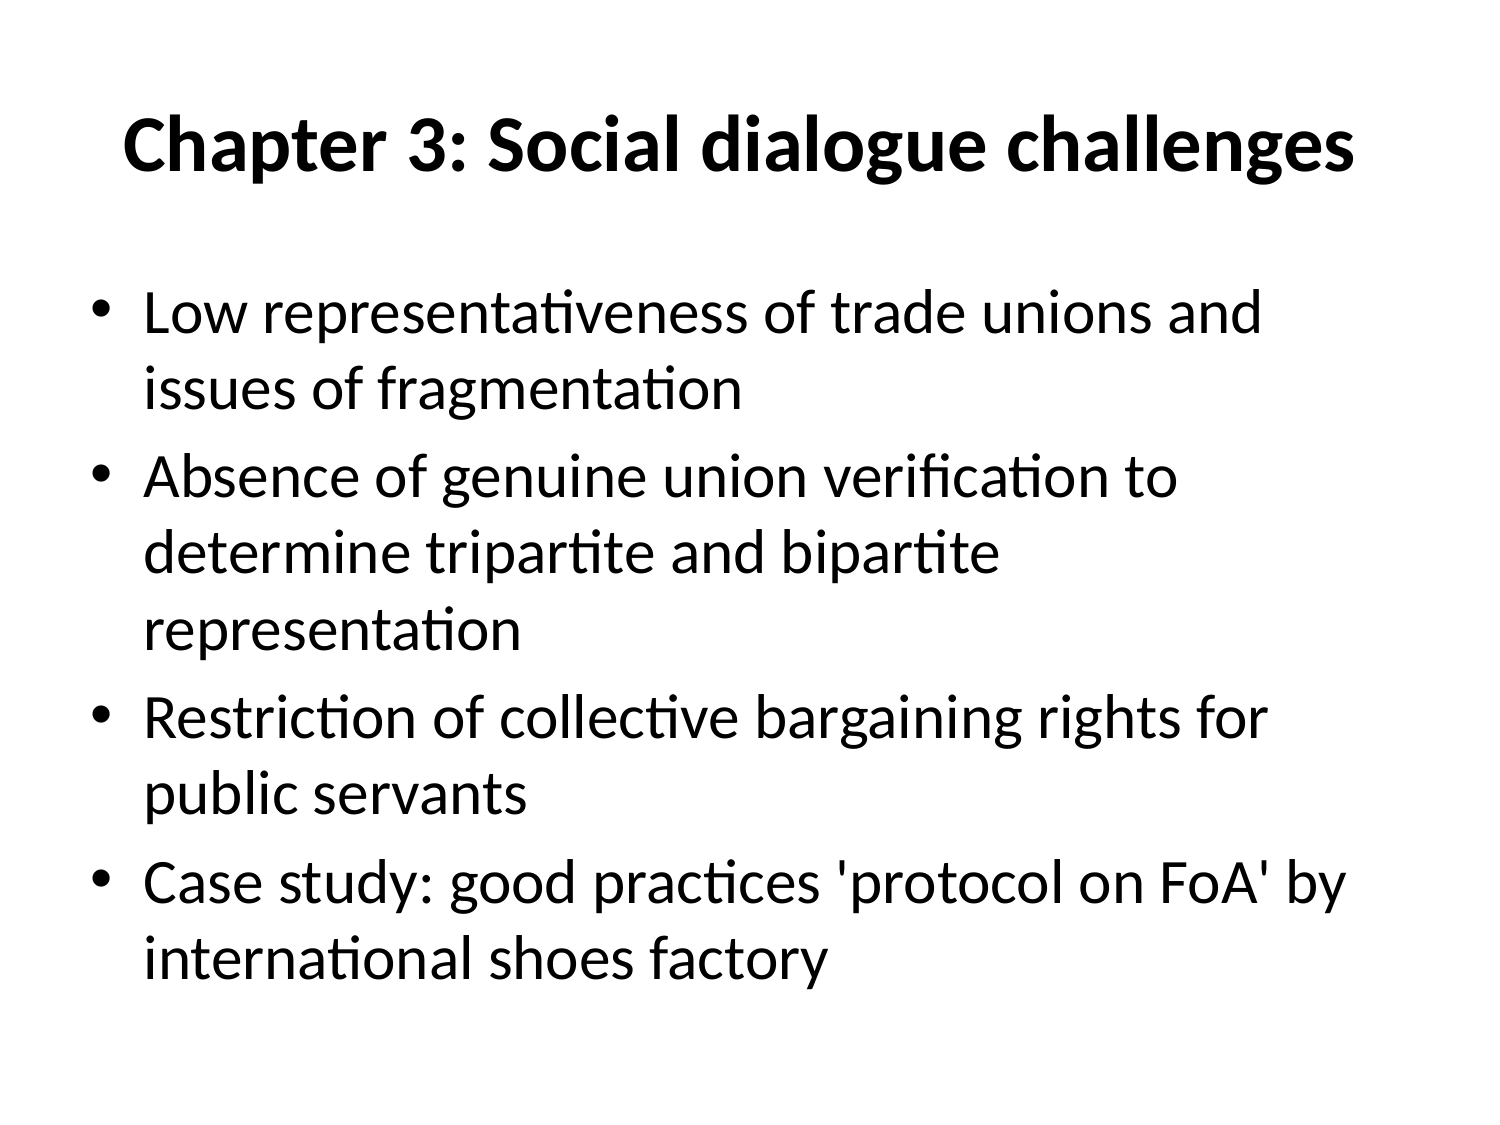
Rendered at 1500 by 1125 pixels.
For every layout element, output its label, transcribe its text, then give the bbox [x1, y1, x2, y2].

title Chapter 3: Social dialogue challenges [75, 45, 1425, 233]
list Low representativeness of trade unions and issues of fragmentation Absence of genuine union verification to determine tripartite and bipartite representation Restriction of collective bargaining rights for public servants Case study: good practices 'protocol on FoA' by international shoes factory [75, 262, 1425, 1005]
